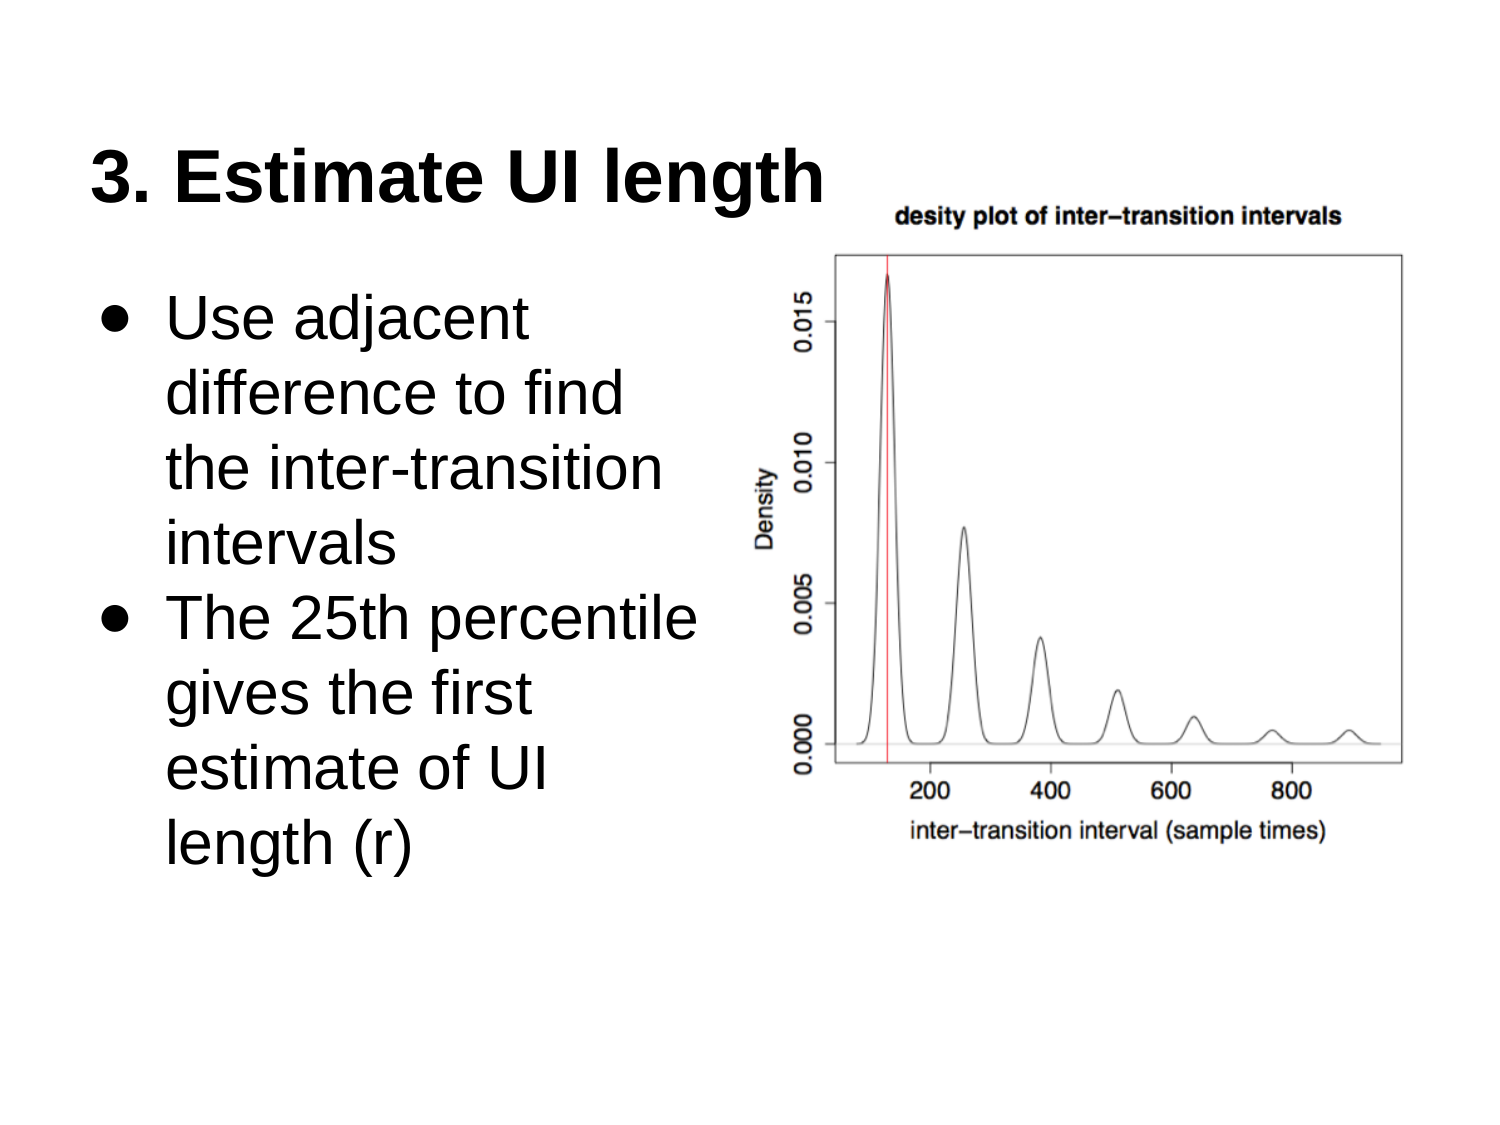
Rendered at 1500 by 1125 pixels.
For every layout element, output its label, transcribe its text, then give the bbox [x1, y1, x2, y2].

picture [729, 180, 1426, 854]
title 3. Estimate UI length [75, 45, 1425, 233]
list Use adjacent difference to find the inter-transition intervals The 25th percentile gives the first estimate of UI length (r) [75, 262, 731, 1078]
